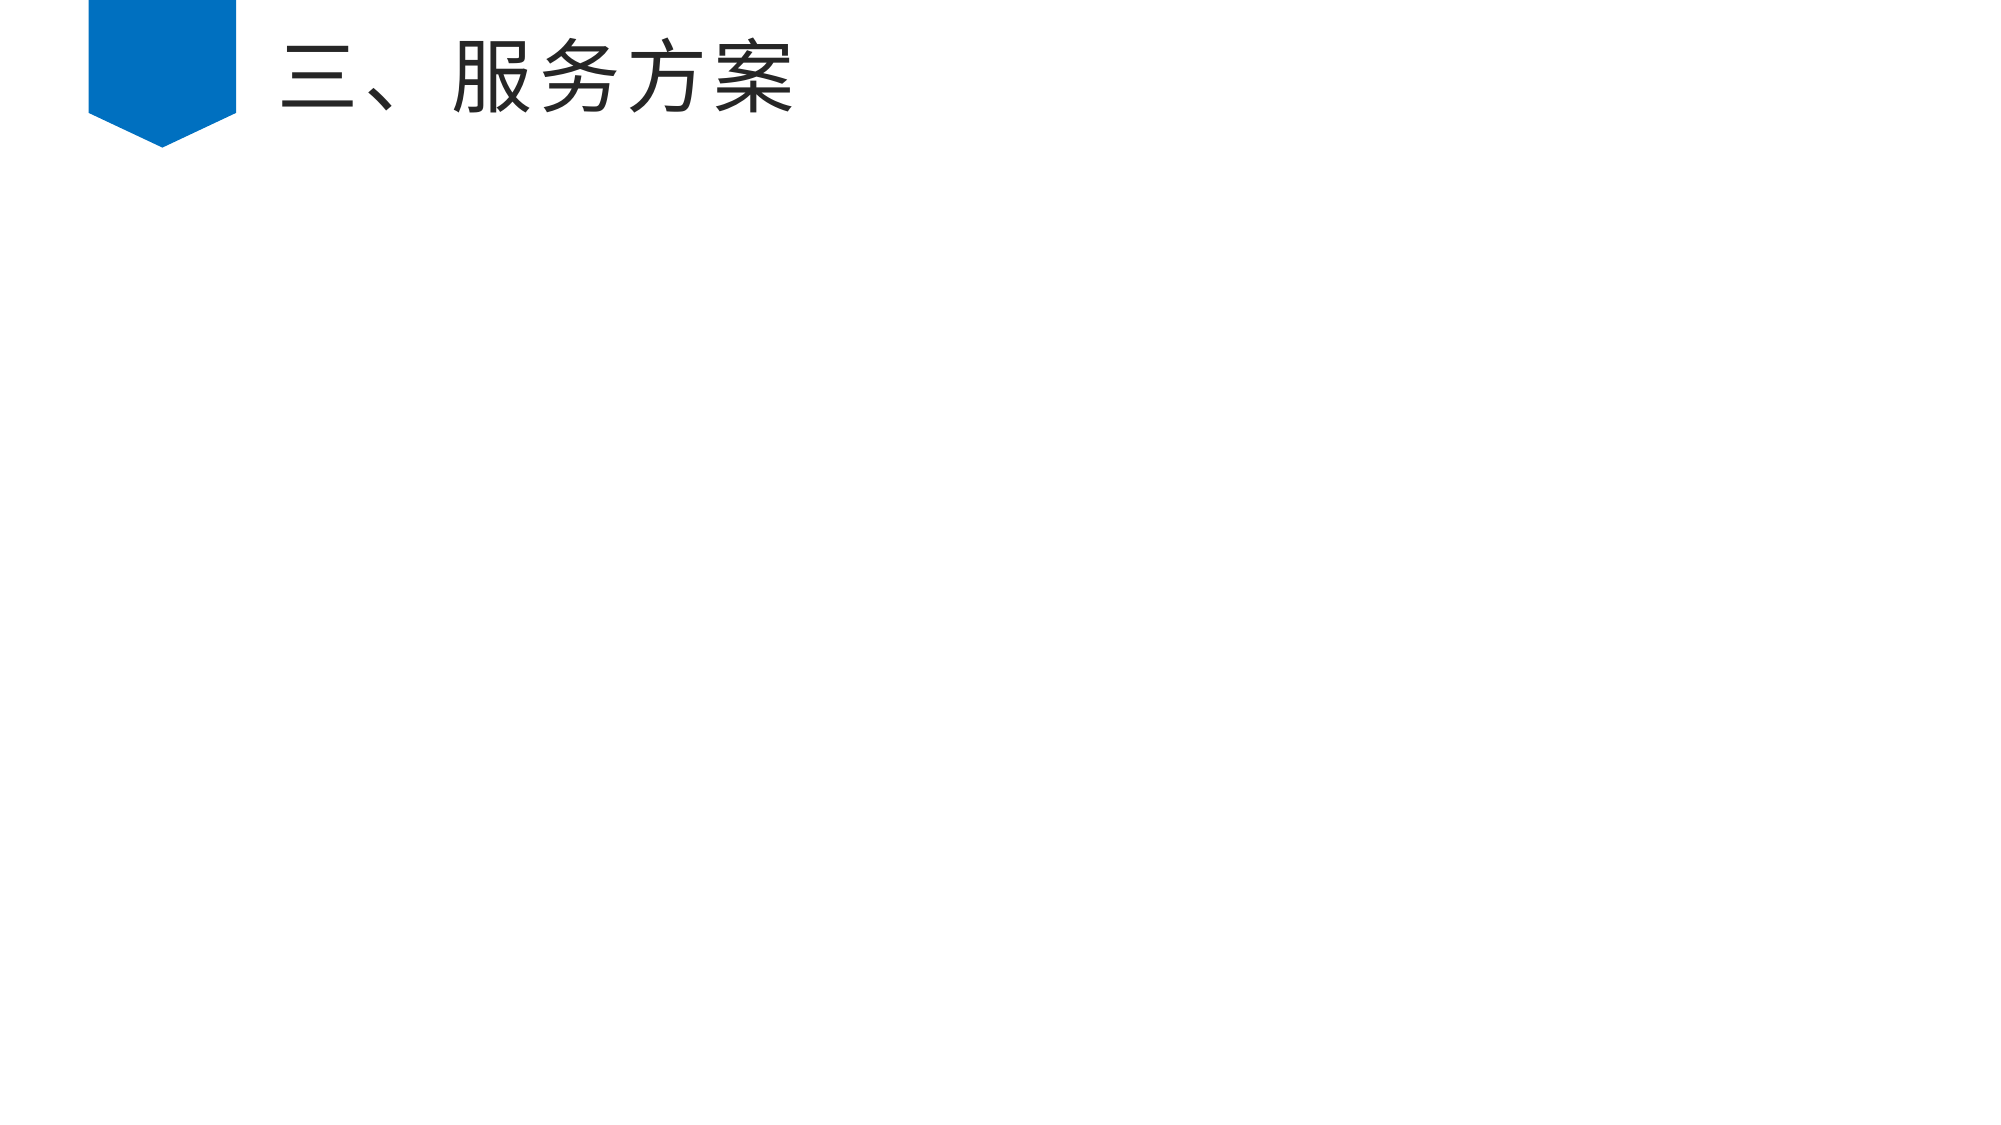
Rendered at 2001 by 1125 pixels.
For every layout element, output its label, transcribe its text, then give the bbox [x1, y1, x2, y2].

title 三、服务方案 [262, 15, 1940, 132]
text_box [87, 0, 238, 149]
